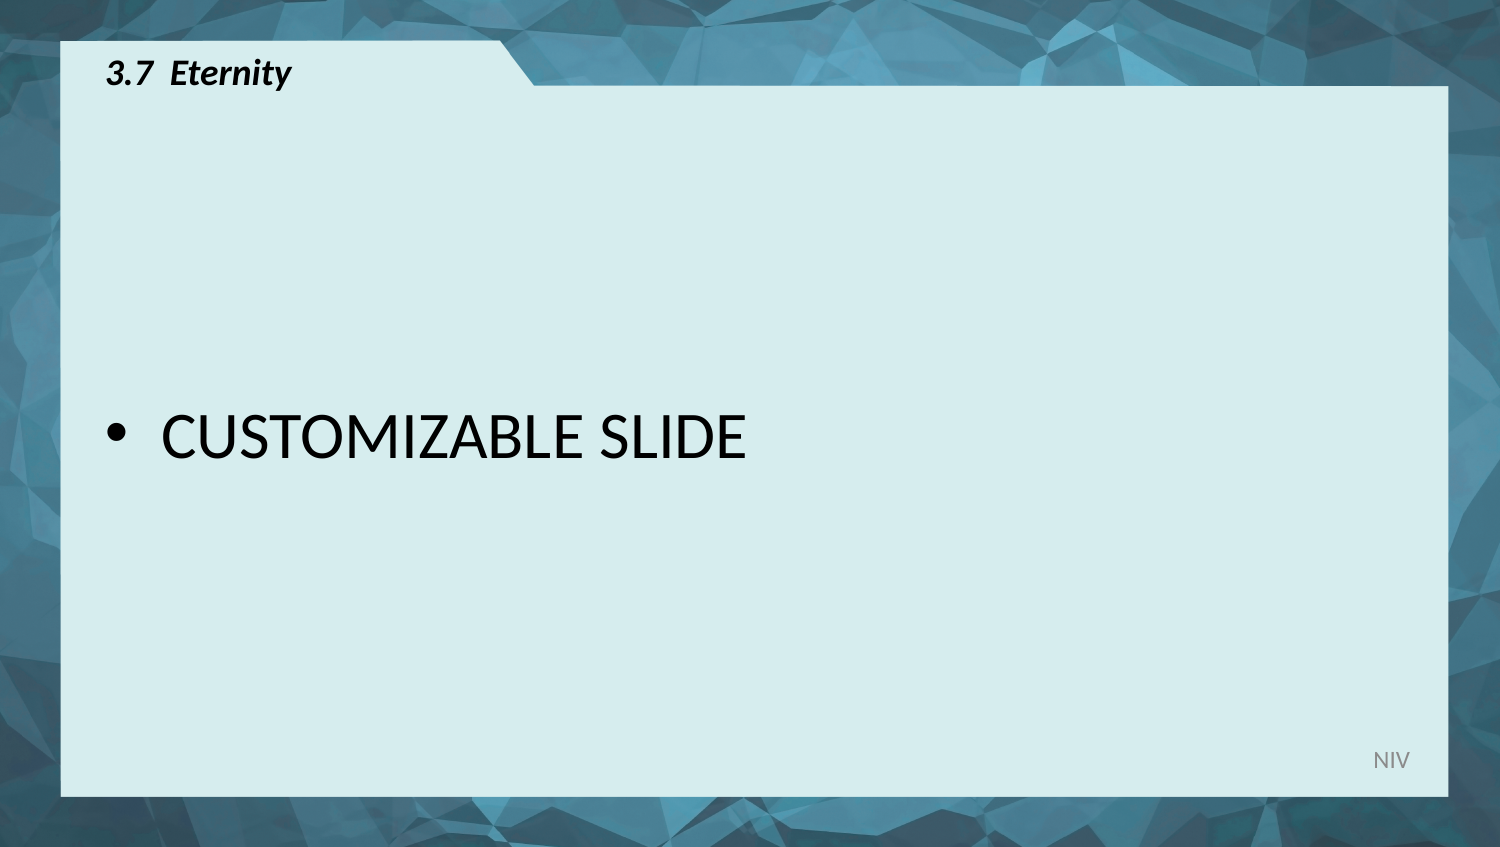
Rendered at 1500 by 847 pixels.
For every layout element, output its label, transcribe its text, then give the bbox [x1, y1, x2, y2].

list CUSTOMIZABLE SLIDE [89, 141, 1403, 722]
footer NIV [950, 736, 1425, 782]
title 3.7 Eternity [89, 33, 1420, 108]
picture [0, 0, 1500, 847]
